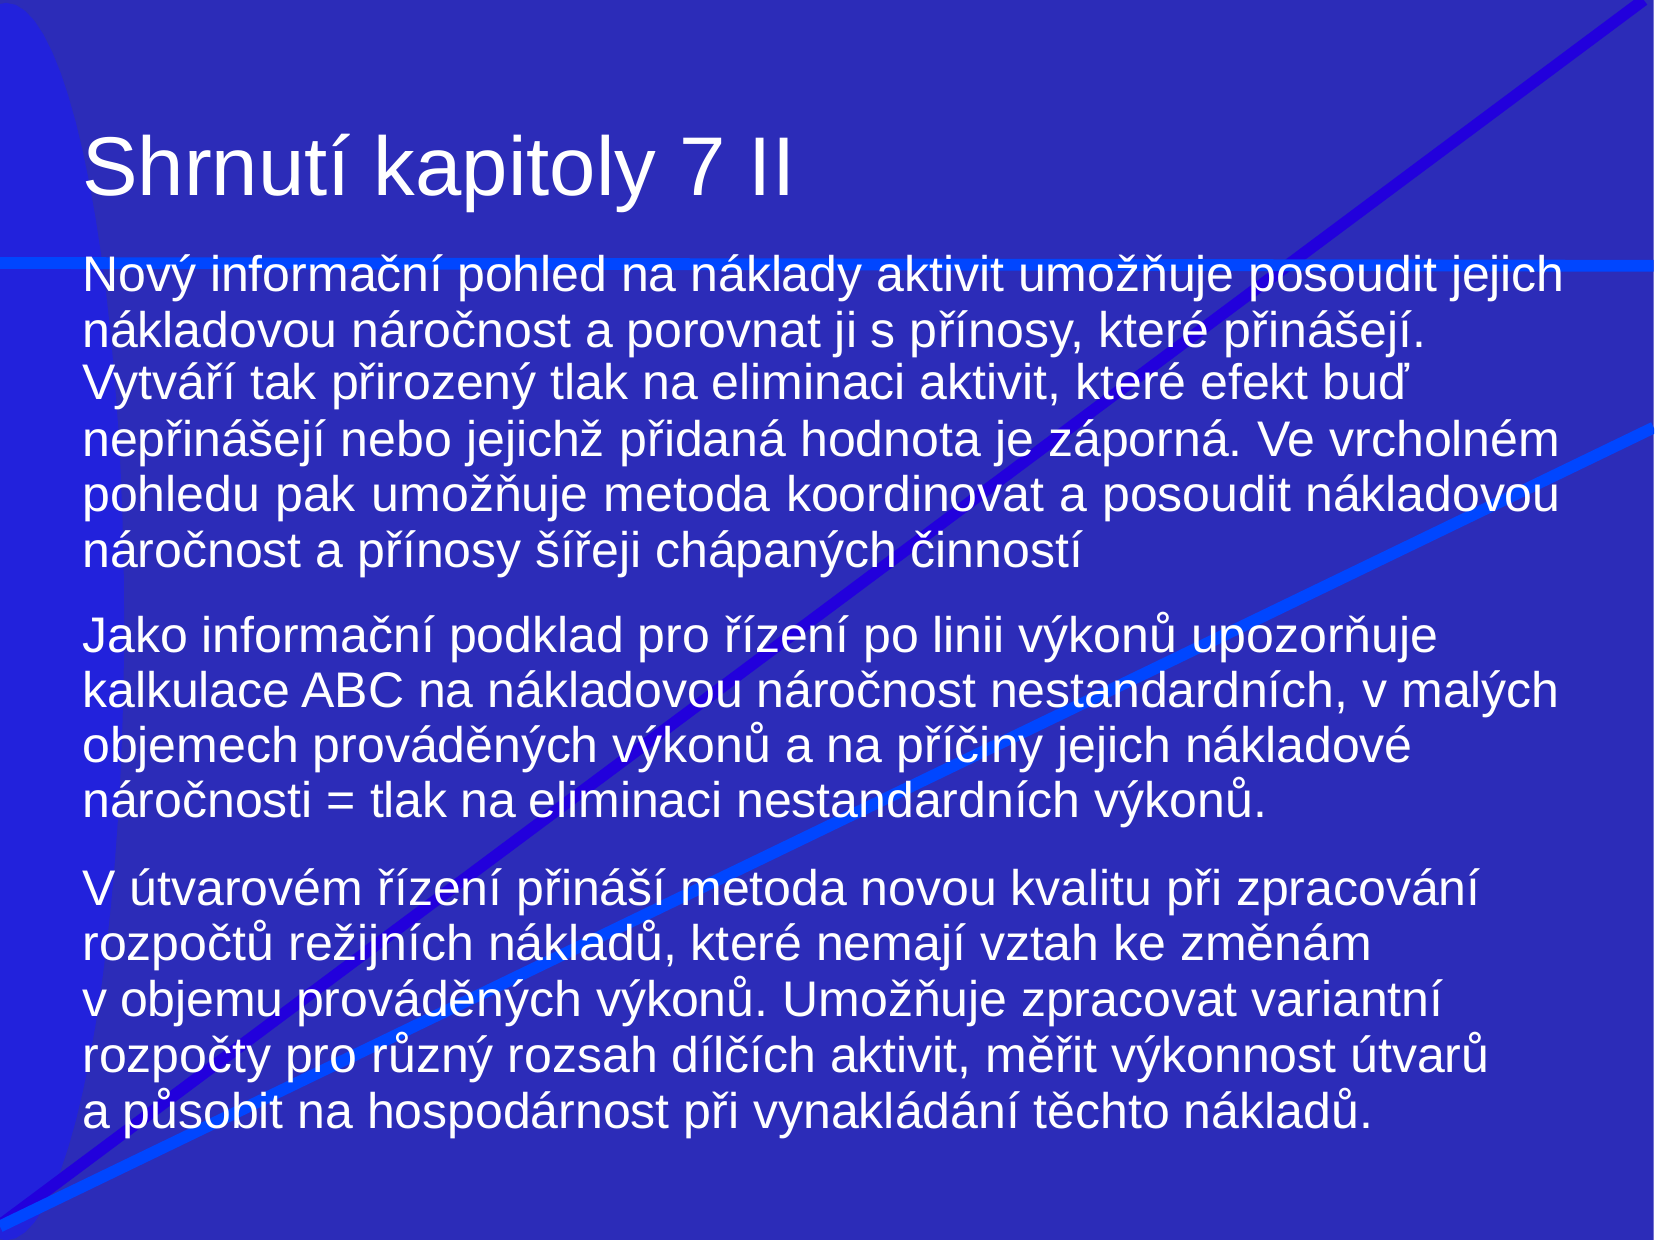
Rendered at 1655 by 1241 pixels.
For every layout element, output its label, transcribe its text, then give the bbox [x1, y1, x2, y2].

text_box Nový informační pohled na náklady aktivit umožňuje posoudit jejich nákladovou náročnost a porovnat ji s přínosy, které přinášejí. Vytváří tak přirozený tlak na eliminaci aktivit, které efekt buď nepřinášejí nebo jejichž přidaná hodnota je záporná. Ve vrcholném pohledu pak umožňuje metoda koordinovat a posoudit nákladovou náročnost a přínosy šířeji chápaných činností Jako informační podklad pro řízení po linii výkonů upozorňuje kalkulace ABC na nákladovou náročnost nestandardních, v malých objemech prováděných výkonů a na příčiny jejich nákladové náročnosti = tlak na eliminaci nestandardních výkonů. V útvarovém řízení přináší metoda novou kvalitu při zpracování rozpočtů režijních nákladů, které nemají vztah ke změnám v objemu prováděných výkonů. Umožňuje zpracovat variantní rozpočty pro různý rozsah dílčích aktivit, měřit výkonnost útvarů a působit na hospodárnost při vynakládání těchto nákladů. [80, 245, 1570, 1139]
title Shrnutí kapitoly 7 II [80, 69, 1574, 320]
